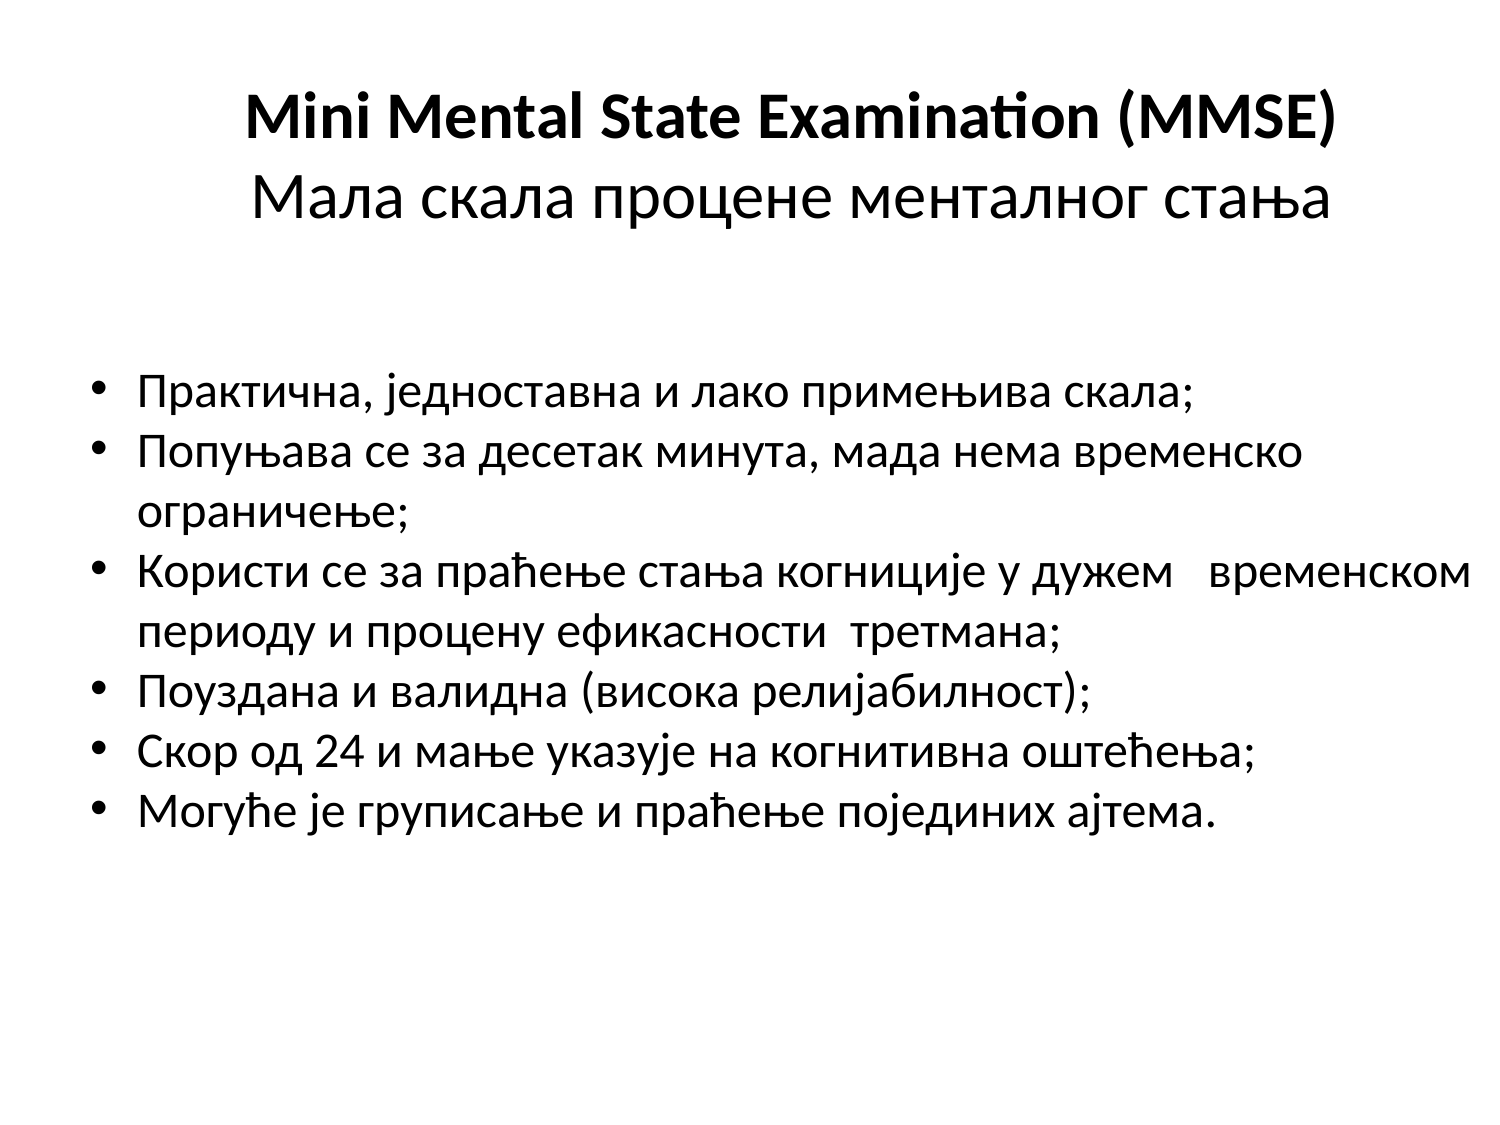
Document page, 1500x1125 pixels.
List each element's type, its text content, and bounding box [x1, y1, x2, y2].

list Практична, једноставна и лако примењива скала; Попуњава се за десетак минута, мада нема временско ограничење; Користи се за праћење стања когниције у дужем временском периоду и процену ефикасности третмана; Поуздана и валидна (висока релијабилност); Скор од 24 и мање указује на когнитивна оштећења; Могуће је груписање и праћење појединих ајтема. [0, 350, 1500, 1093]
text_box [112, 0, 1500, 161]
title Mini Mental State Examination (MMSE) Мала скала процене менталног стања [117, 58, 1468, 247]
